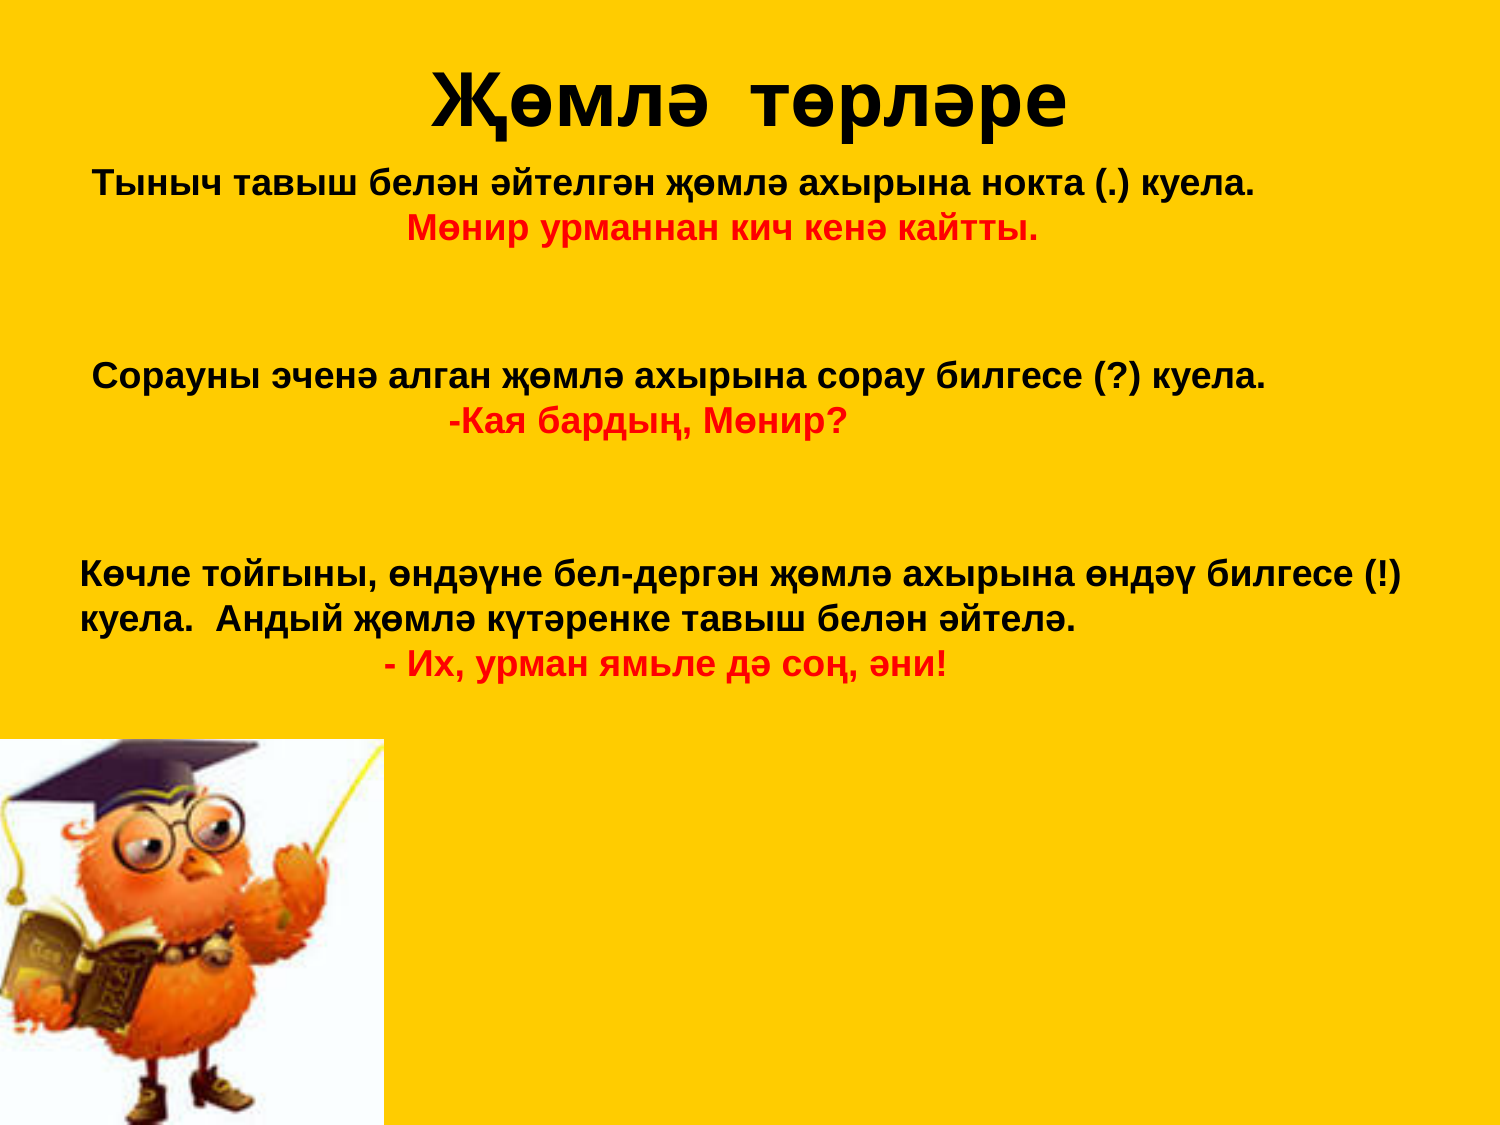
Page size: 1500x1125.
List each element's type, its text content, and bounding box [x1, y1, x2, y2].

title Җөмлә төрләре [75, 45, 1425, 149]
text_box Тыныч тавыш белән әйтелгән җөмлә ахырына нокта (.) куела. Мөнир урманнан кич кенә кайтты. [76, 150, 1387, 343]
text_box Көчле тойгыны, өндәүне бел-дергән җөмлә ахырына өндәү билгесе (!) куела. Андый җөмлә күтәренке тавыш белән әйтелә. - Их, урман ямьле дә соң, әни! [64, 541, 1471, 692]
picture [0, 739, 385, 1125]
text_box Сорауны эченә алган җөмлә ахырына сорау билгесе (?) куела. -Кая бардың, Мөнир? [76, 343, 1500, 631]
